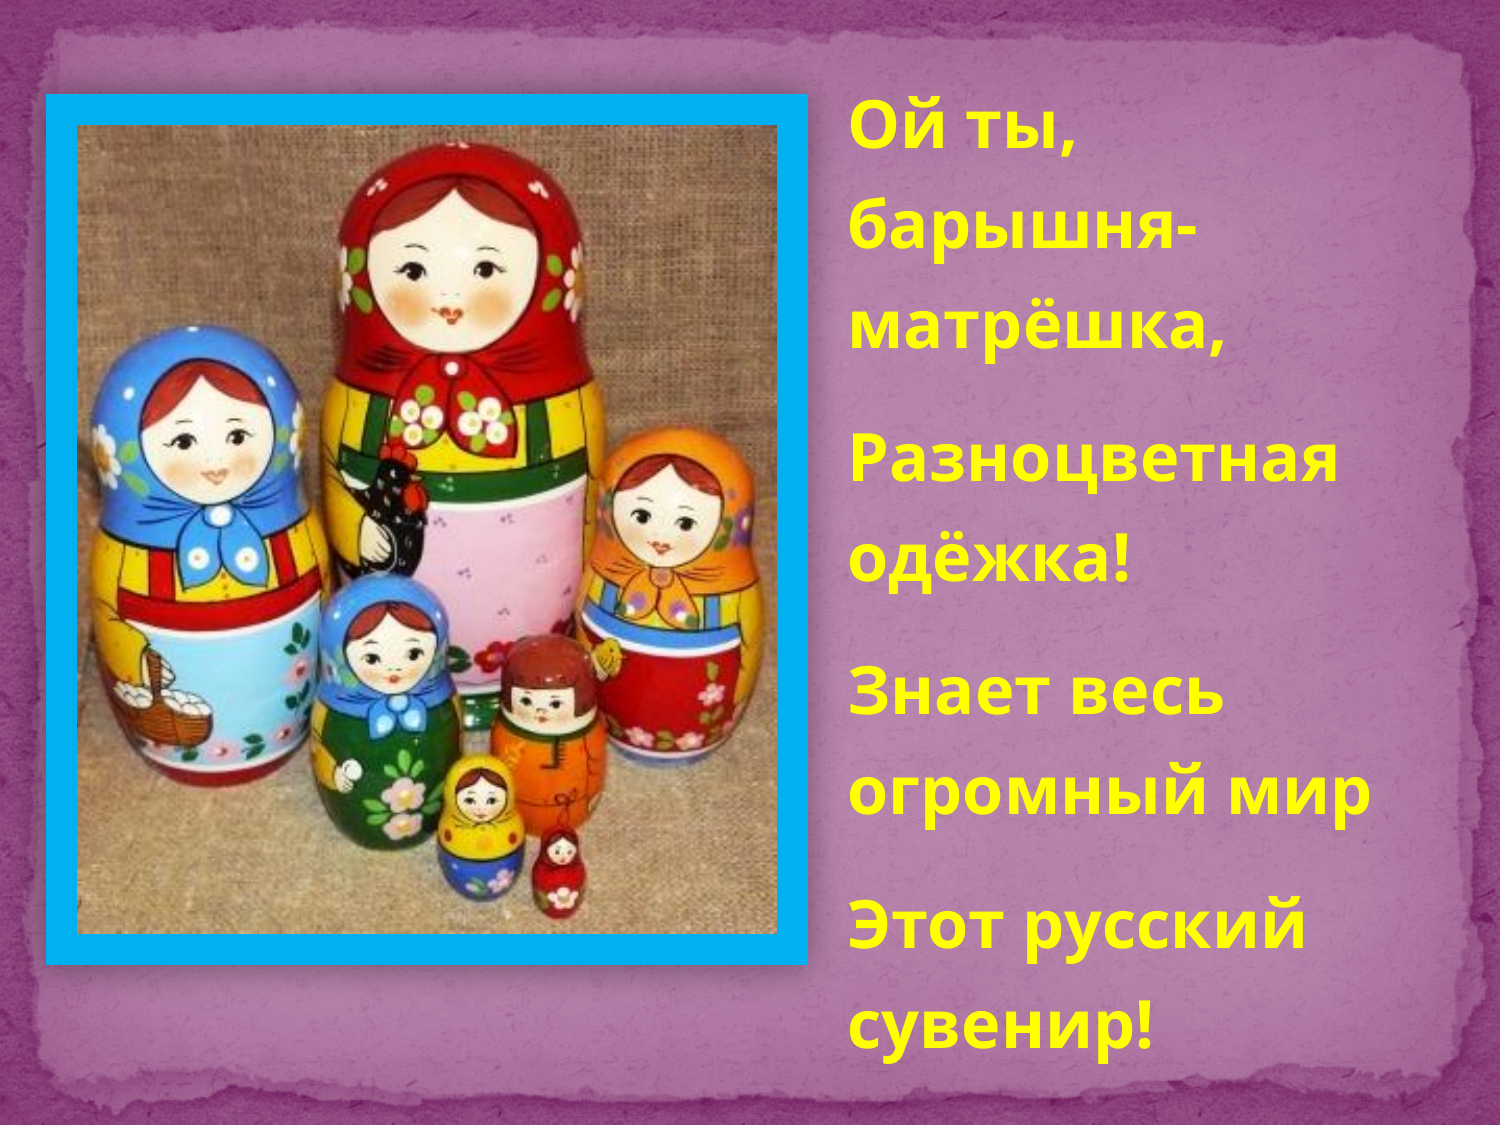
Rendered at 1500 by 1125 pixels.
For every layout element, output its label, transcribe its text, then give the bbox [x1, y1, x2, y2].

list Ой ты, барышня-матрёшка, Разноцветная одёжка! Знает весь огромный мир Этот русский сувенир! [832, 54, 1425, 988]
picture [78, 126, 776, 933]
